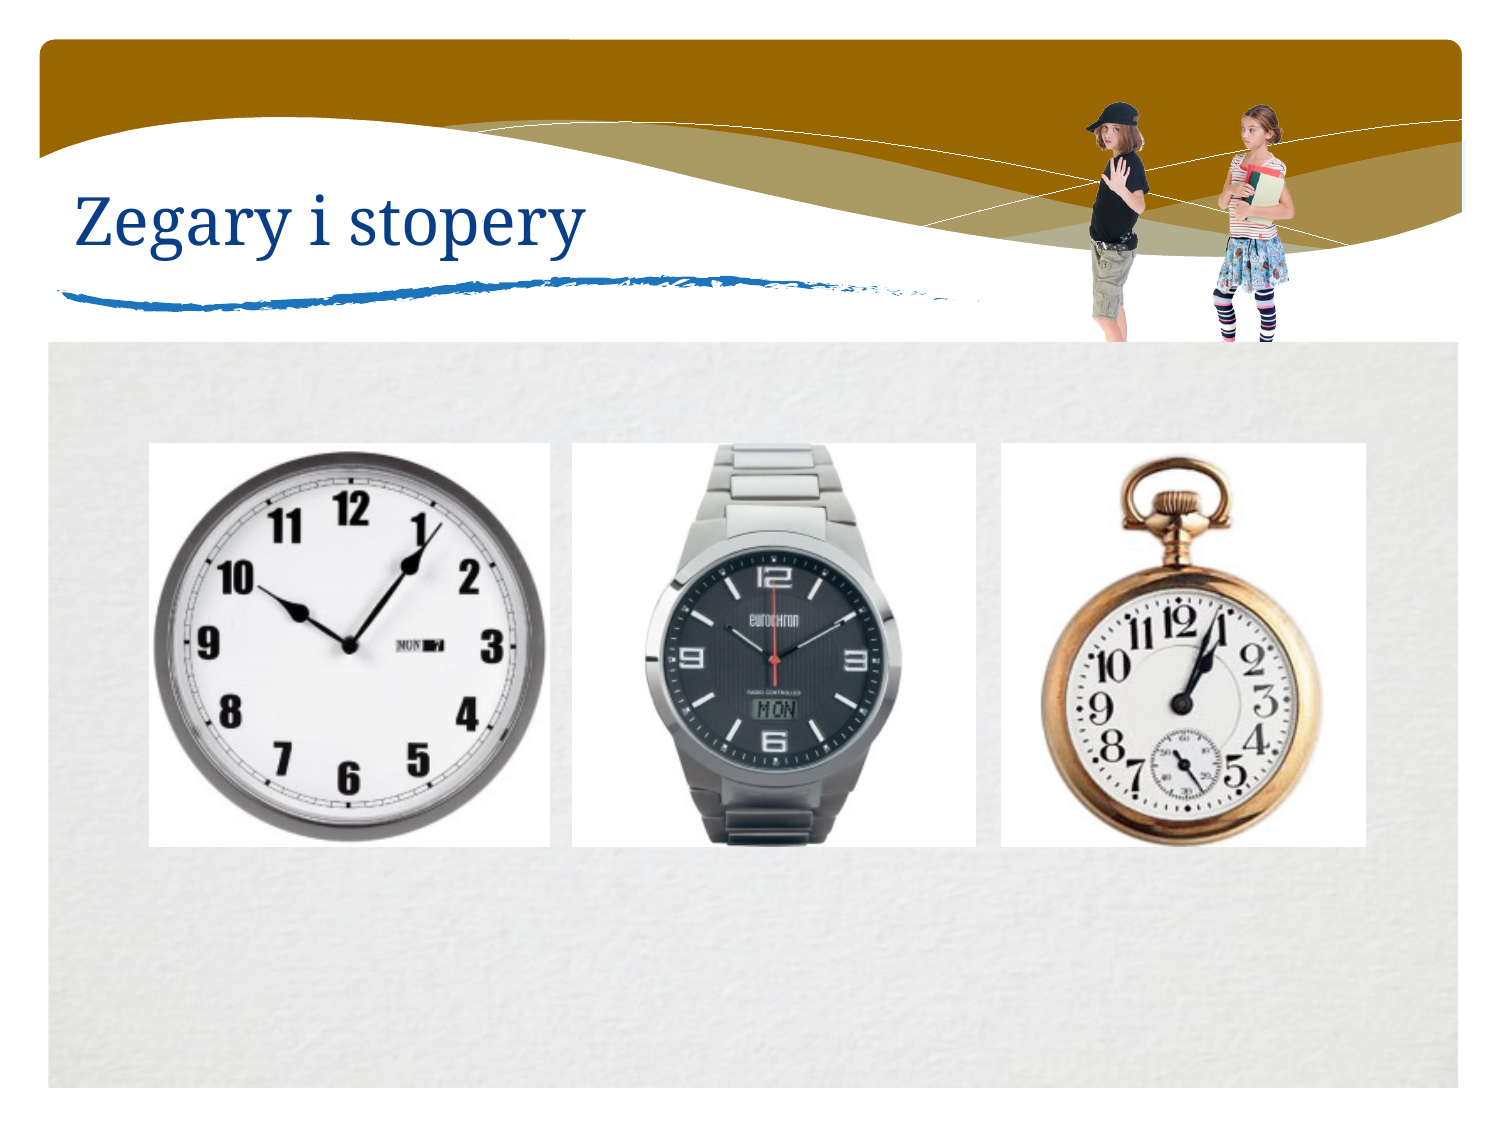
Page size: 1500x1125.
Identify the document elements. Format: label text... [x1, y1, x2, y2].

picture [55, 274, 980, 313]
text_box Zegary i stopery [59, 171, 818, 272]
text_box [149, 443, 1366, 848]
picture [48, 49, 1459, 1125]
